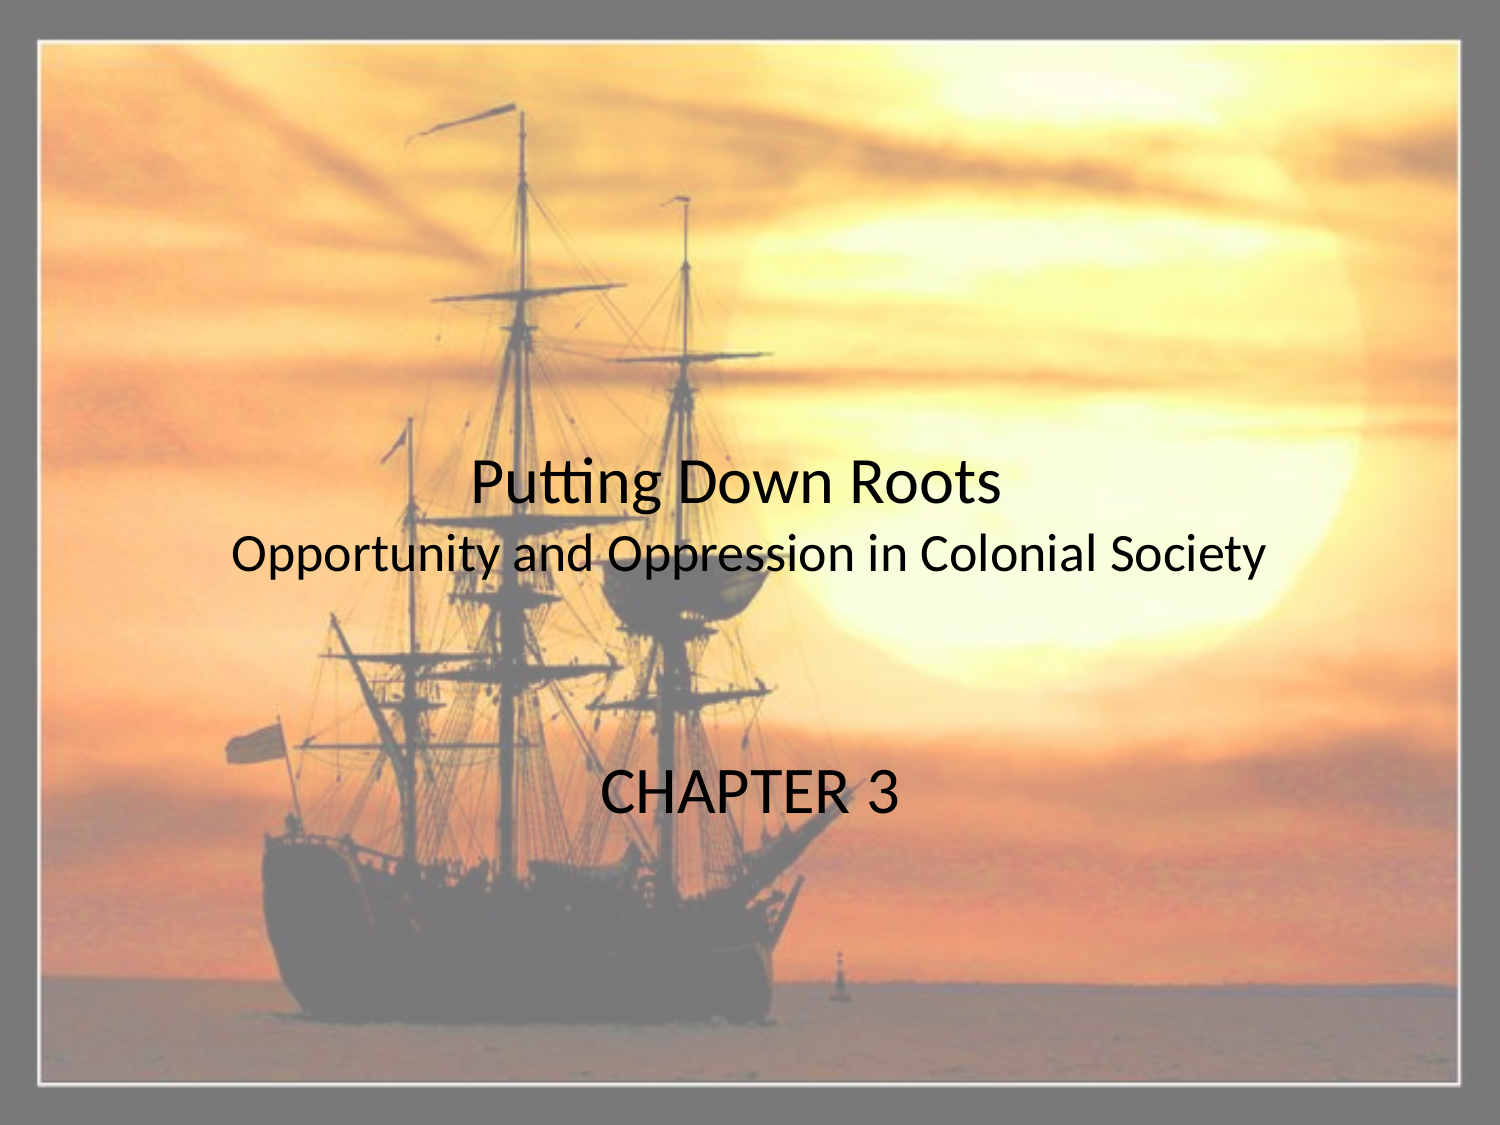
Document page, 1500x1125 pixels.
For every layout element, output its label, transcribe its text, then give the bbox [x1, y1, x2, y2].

subtitle CHAPTER 3 [225, 739, 1275, 1027]
title Putting Down Roots Opportunity and Oppression in Colonial Society [112, 349, 1388, 591]
